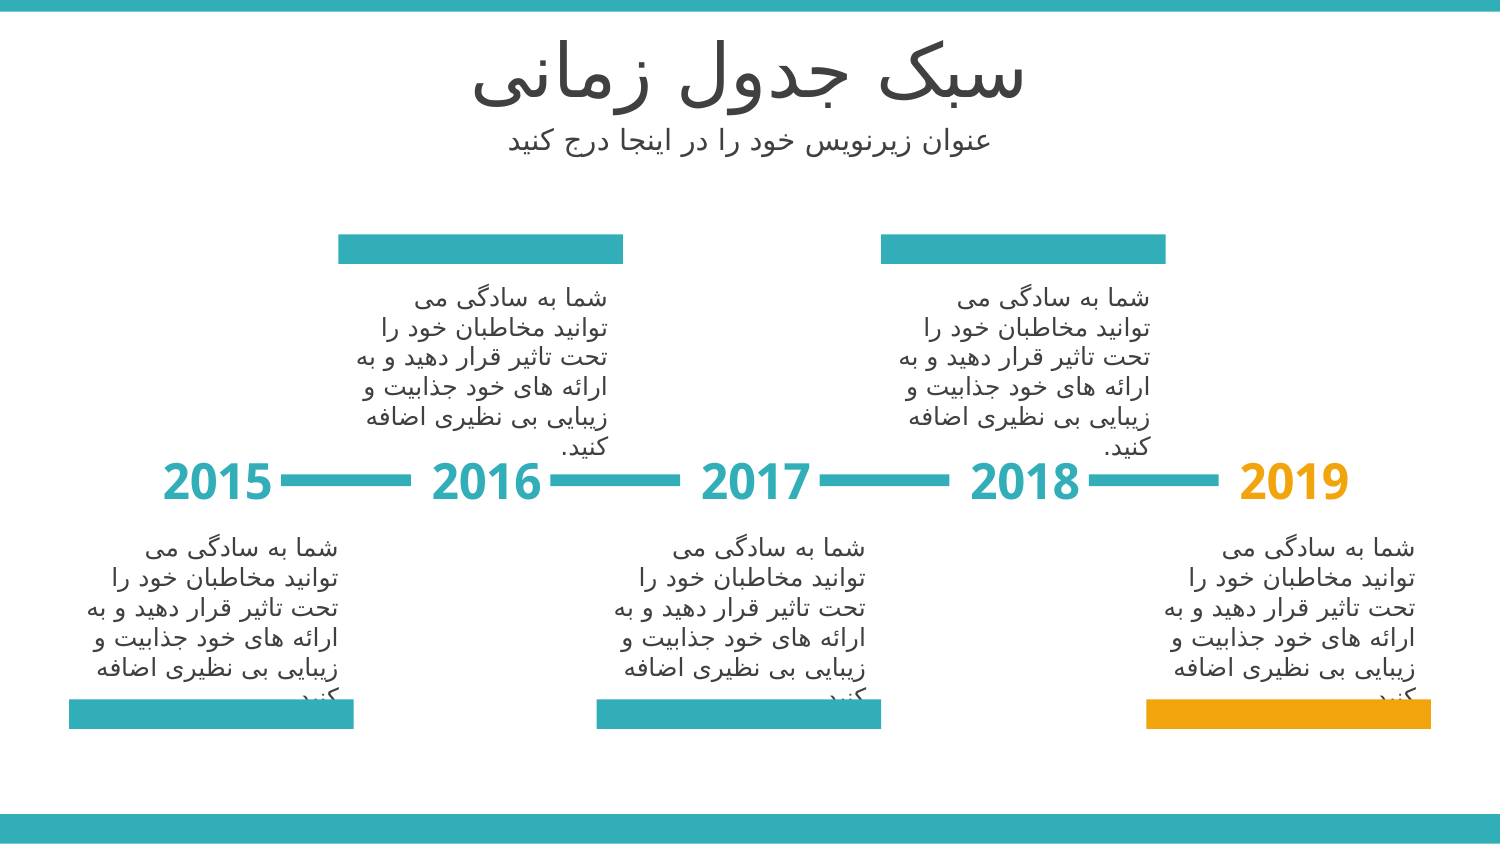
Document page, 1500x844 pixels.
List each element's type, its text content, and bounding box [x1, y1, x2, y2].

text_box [596, 523, 882, 730]
text_box [1087, 472, 1221, 488]
text_box [279, 472, 413, 488]
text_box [880, 234, 1166, 411]
text_box 2019 [1212, 442, 1365, 518]
text_box 2016 [404, 442, 557, 518]
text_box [1145, 523, 1432, 730]
text_box 2017 [674, 442, 826, 518]
text_box 2018 [943, 442, 1095, 518]
text_box [548, 472, 682, 488]
text_box 2015 [135, 442, 288, 518]
list عنوان زیرنویس خود را در اینجا درج کنید [0, 114, 1500, 162]
text_box [818, 472, 952, 488]
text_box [338, 234, 624, 411]
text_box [68, 523, 354, 730]
list سبک جدول زمانی [0, 20, 1500, 114]
